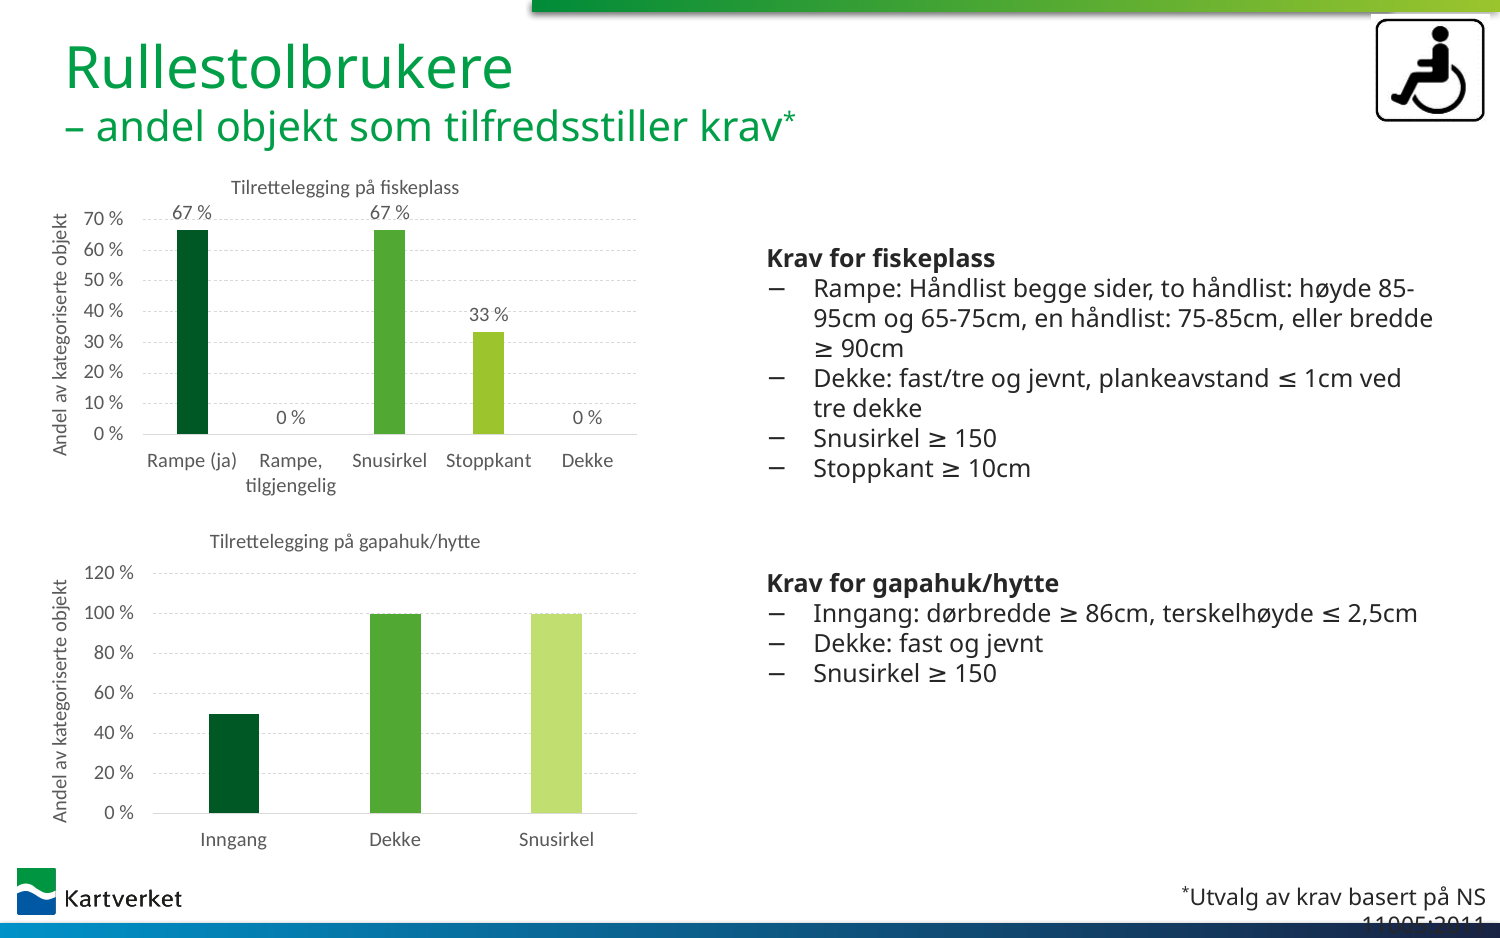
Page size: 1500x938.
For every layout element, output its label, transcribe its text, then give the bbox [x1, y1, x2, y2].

text_box Krav for gapahuk/hytte Inngang: dørbredde ≥ 86cm, terskelhøyde ≤ 2,5cm Dekke: fast og jevnt Snusirkel ≥ 150 [751, 560, 1452, 695]
picture [41, 520, 650, 859]
text_box *Utvalg av krav basert på NS 11005:2011 [1068, 873, 1500, 938]
picture [1371, 13, 1491, 127]
text_box Rullestolbrukere – andel objekt som tilfredsstiller krav* [49, 29, 1431, 158]
text_box Krav for fiskeplass Rampe: Håndlist begge sider, to håndlist: høyde 85-95cm og 65-75cm, en håndlist: 75-85cm, eller bredde ≥ 90cm Dekke: fast/tre og jevnt, plankeavstand ≤ 1cm ved tre dekke Snusirkel ≥ 150 Stoppkant ≥ 10cm [751, 235, 1452, 490]
picture [41, 166, 650, 505]
